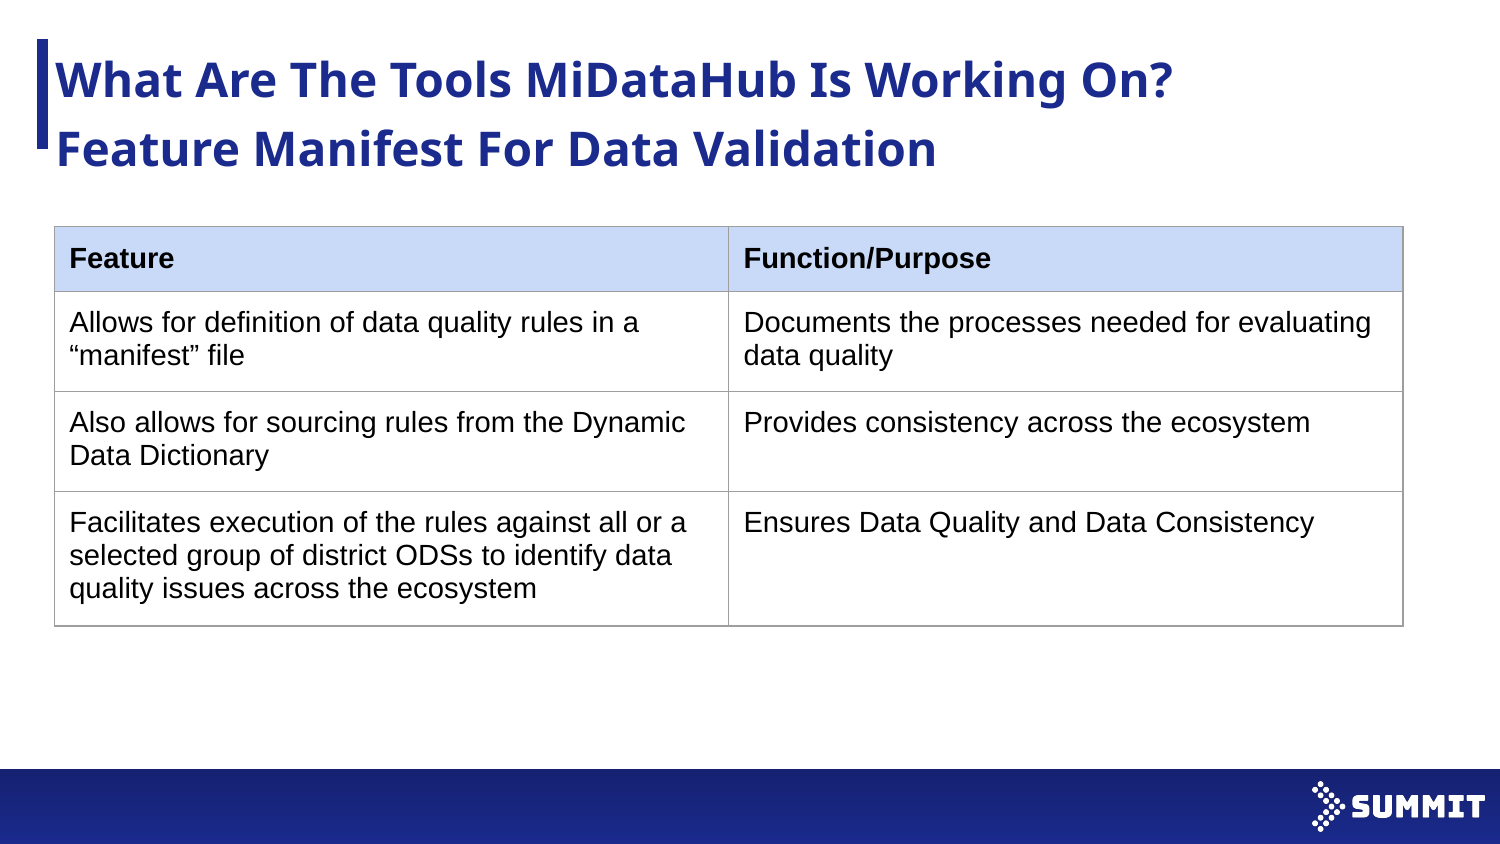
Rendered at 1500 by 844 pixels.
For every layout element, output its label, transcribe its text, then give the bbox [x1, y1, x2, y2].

table_header Function/Purpose [729, 227, 1402, 291]
text_box What Are The Tools MiDataHub Is Working On? Feature Manifest For Data Validation [52, 34, 1500, 179]
table_cell Documents the processes needed for evaluating data quality [729, 292, 1402, 391]
table_cell Also allows for sourcing rules from the Dynamic Data Dictionary [55, 392, 728, 491]
table_cell Provides consistency across the ecosystem [729, 392, 1402, 491]
table_cell Facilitates execution of the rules against all or a selected group of district ODSs to identify data quality issues across the ecosystem [55, 492, 728, 625]
table_header Feature [55, 227, 728, 291]
table_cell Allows for definition of data quality rules in a “manifest” file [55, 292, 728, 391]
table_cell Ensures Data Quality and Data Consistency [729, 492, 1402, 625]
picture [1312, 781, 1485, 832]
